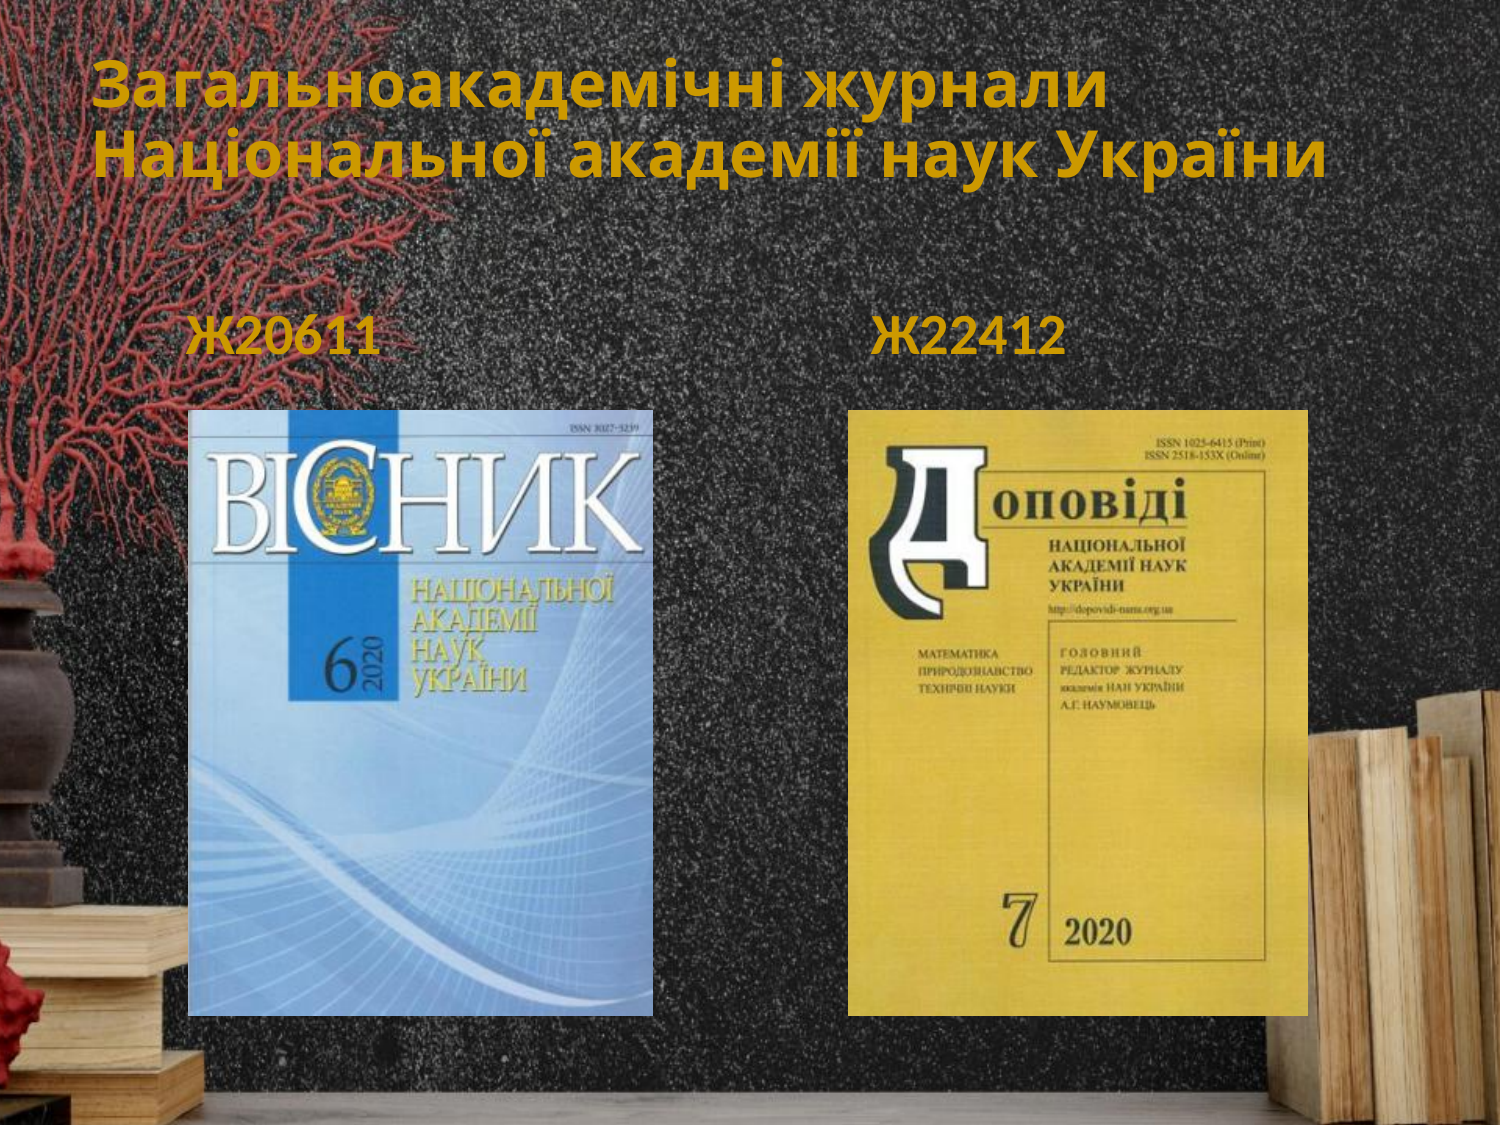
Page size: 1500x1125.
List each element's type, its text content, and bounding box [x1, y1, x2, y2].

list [848, 410, 1308, 1016]
list Ж22412 [856, 251, 1425, 375]
list Ж20611 [171, 251, 738, 375]
title Загальноакадемічні журнали Національної академії наук України [75, 42, 1425, 279]
picture [0, 0, 1500, 1125]
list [188, 410, 653, 1016]
